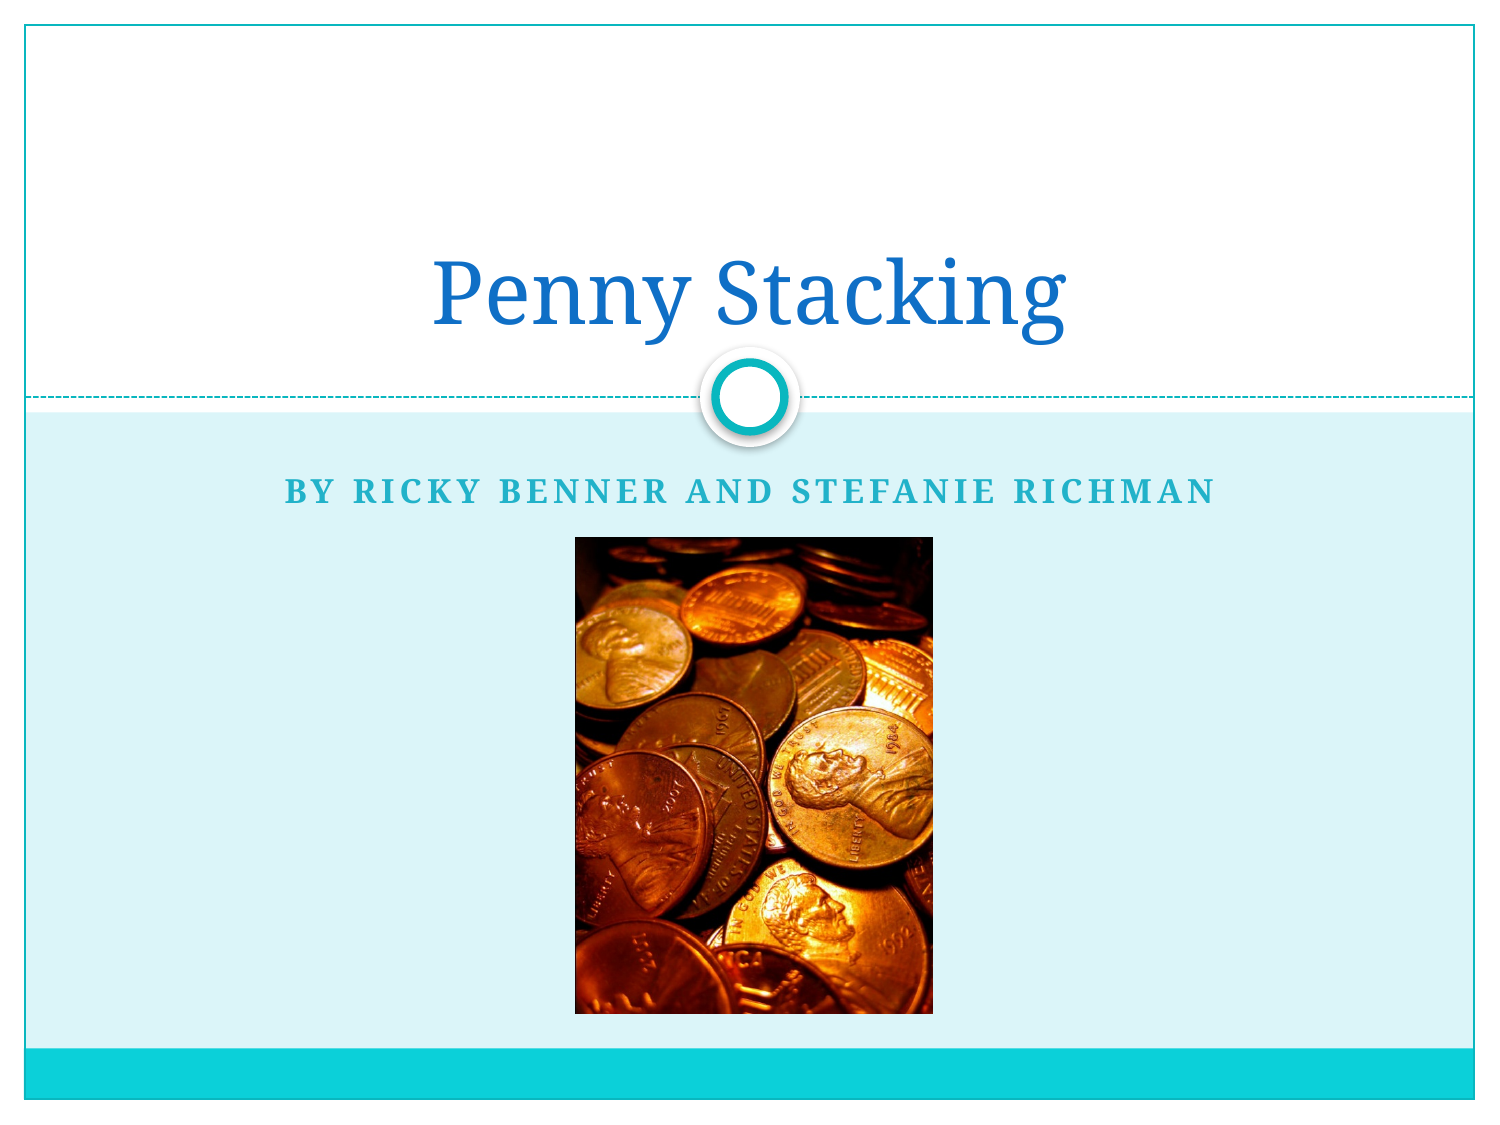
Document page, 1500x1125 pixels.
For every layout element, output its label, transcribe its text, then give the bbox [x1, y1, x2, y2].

subtitle By Ricky Benner and Stefanie Richman [225, 462, 1275, 750]
picture [574, 537, 933, 1015]
title Penny Stacking [112, 62, 1388, 350]
